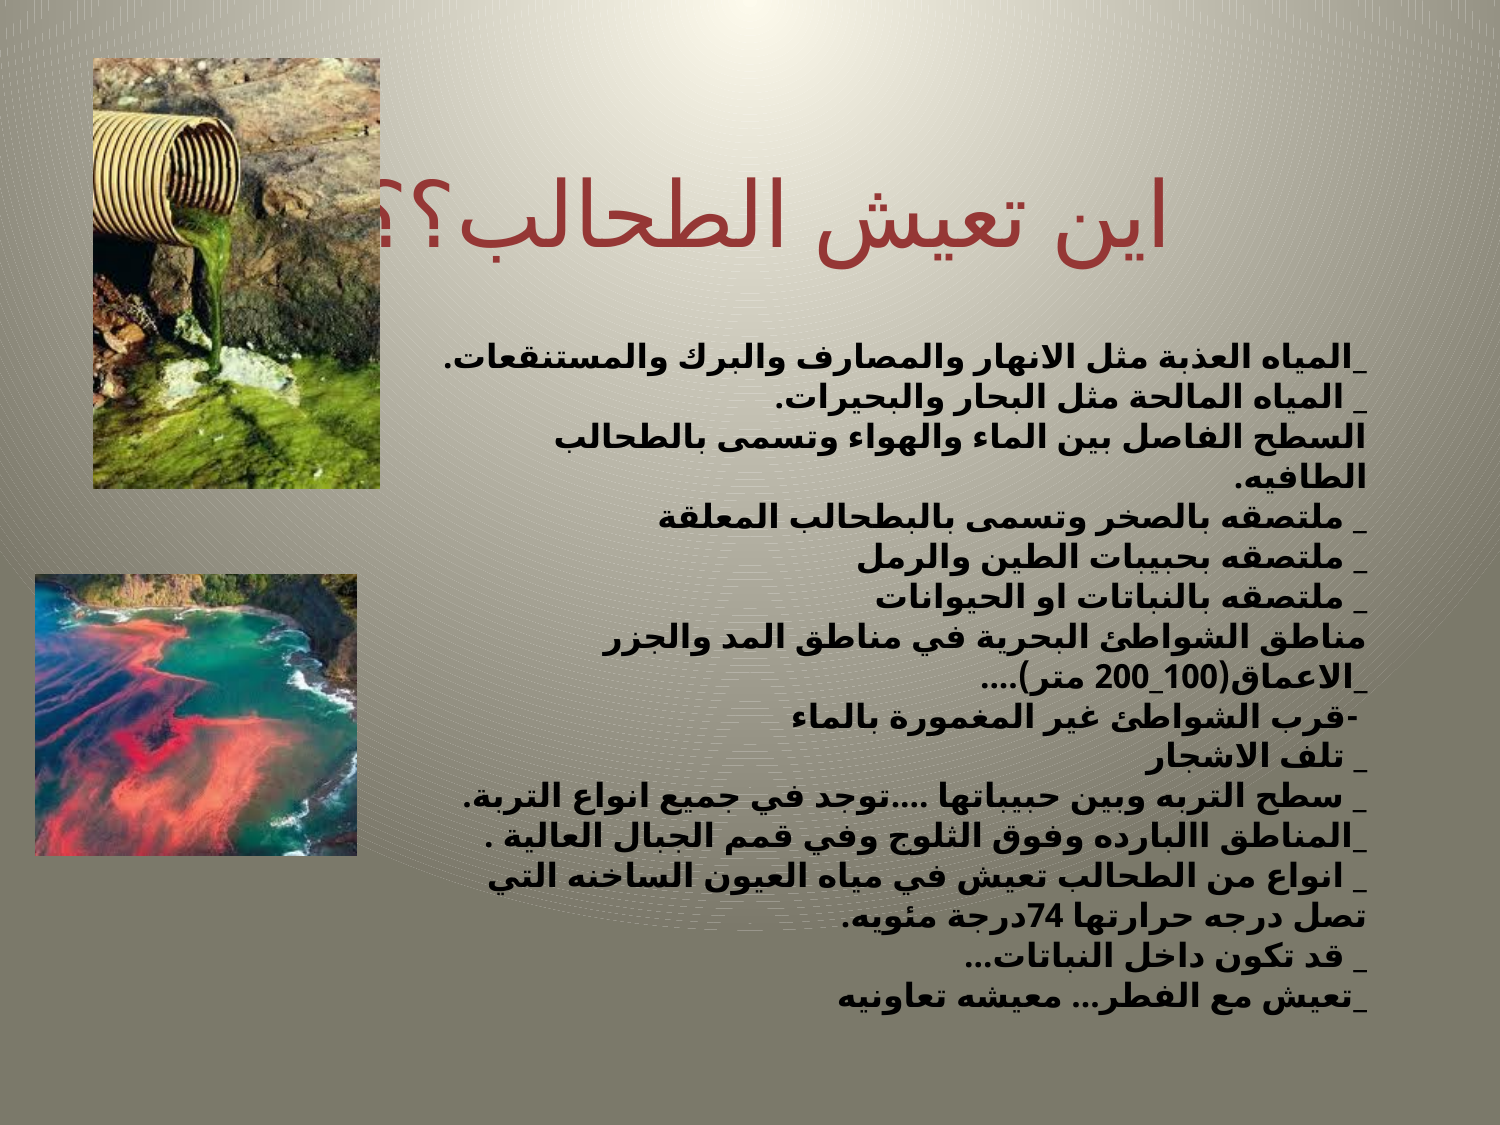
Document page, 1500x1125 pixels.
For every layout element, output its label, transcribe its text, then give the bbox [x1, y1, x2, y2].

picture [34, 573, 357, 856]
subtitle _المياه العذبة مثل الانهار والمصارف والبرك والمستنقعات. _ المياه المالحة مثل البحار والبحيرات. السطح الفاصل بين الماء والهواء وتسمى بالطحالب الطافيه. _ ملتصقه بالصخر وتسمى بالبطحالب المعلقة _ ملتصقه بحبيبات الطين والرمل _ ملتصقه بالنباتات او الحيوانات مناطق الشواطئ البحرية في مناطق المد والجزر _الاعماق(100_200 متر).... -قرب الشواطئ غير المغمورة بالماء _ تلف الاشجار _ سطح التربه وبين حبيباتها ....توجد في جميع انواع التربة. _المناطق االبارده وفوق الثلوج وفي قمم الجبال العالية . _ انواع من الطحالب تعيش في مياه العيون الساخنه التي تصل درجه حرارتها 74درجة مئويه. _ قد تكون داخل النباتات... _تعيش مع الفطر... معيشه تعاونيه [398, 292, 1439, 1020]
title اين تعيش الطحالب؟؟؟ [383, 105, 1372, 317]
picture [93, 58, 380, 489]
